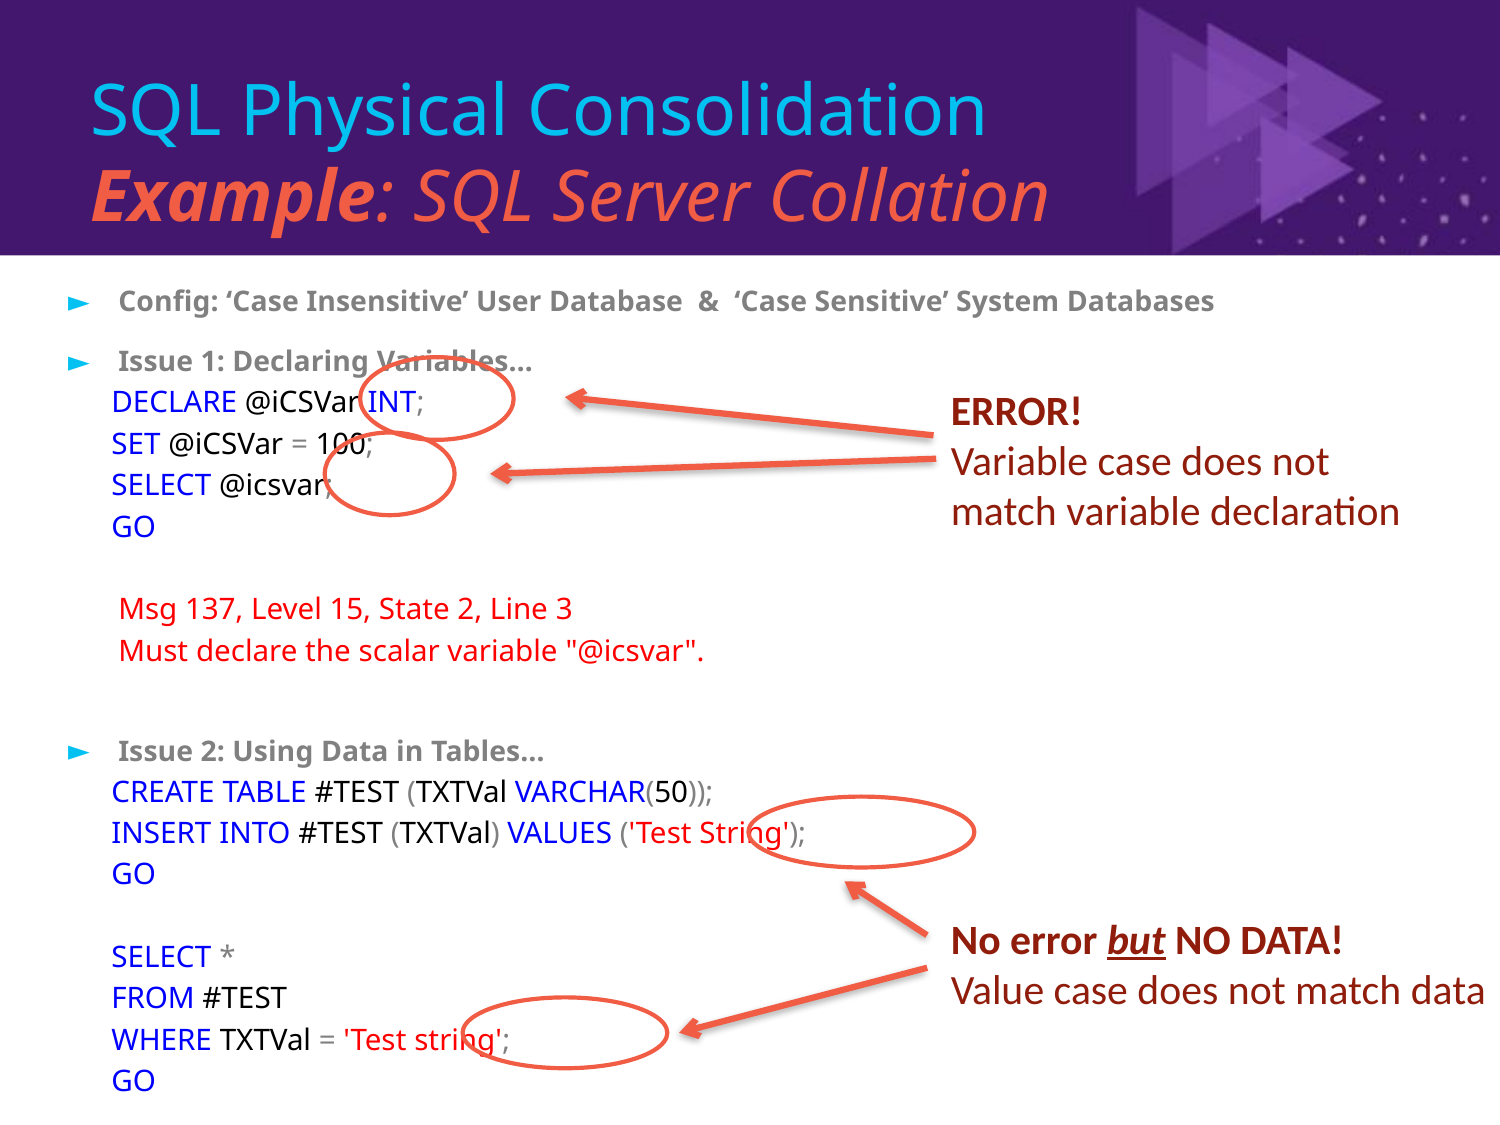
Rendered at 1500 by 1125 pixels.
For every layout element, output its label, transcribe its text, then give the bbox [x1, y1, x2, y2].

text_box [678, 967, 928, 1034]
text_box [489, 459, 937, 475]
text_box [358, 355, 516, 442]
text_box ERROR! Variable case does not match variable declaration [936, 376, 1424, 542]
list Config: ‘Case Insensitive’ User Database & ‘Case Sensitive’ System Databases Issue 1: Declaring Variables… DECLARE @iCSVar INT; SET @iCSVar = 100; SELECT @icsvar; GO Msg 137, Level 15, State 2, Line 3 Must declare the scalar variable "@icsvar". Issue 2: Using Data in Tables… CREATE TABLE #TEST (TXTVal VARCHAR(50)); INSERT INTO #TEST (TXTVal) VALUES ('Test String'); GO SELECT * FROM #TEST WHERE TXTVal = 'Test string'; GO [53, 255, 1447, 1106]
picture [0, 0, 1500, 255]
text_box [844, 881, 928, 936]
text_box [460, 995, 670, 1071]
text_box No error but NO DATA! Value case does not match data [936, 905, 1500, 1020]
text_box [564, 396, 934, 436]
text_box [322, 430, 457, 518]
title SQL Physical Consolidation Example: SQL Server Collation [75, 56, 1425, 244]
text_box [746, 794, 977, 870]
